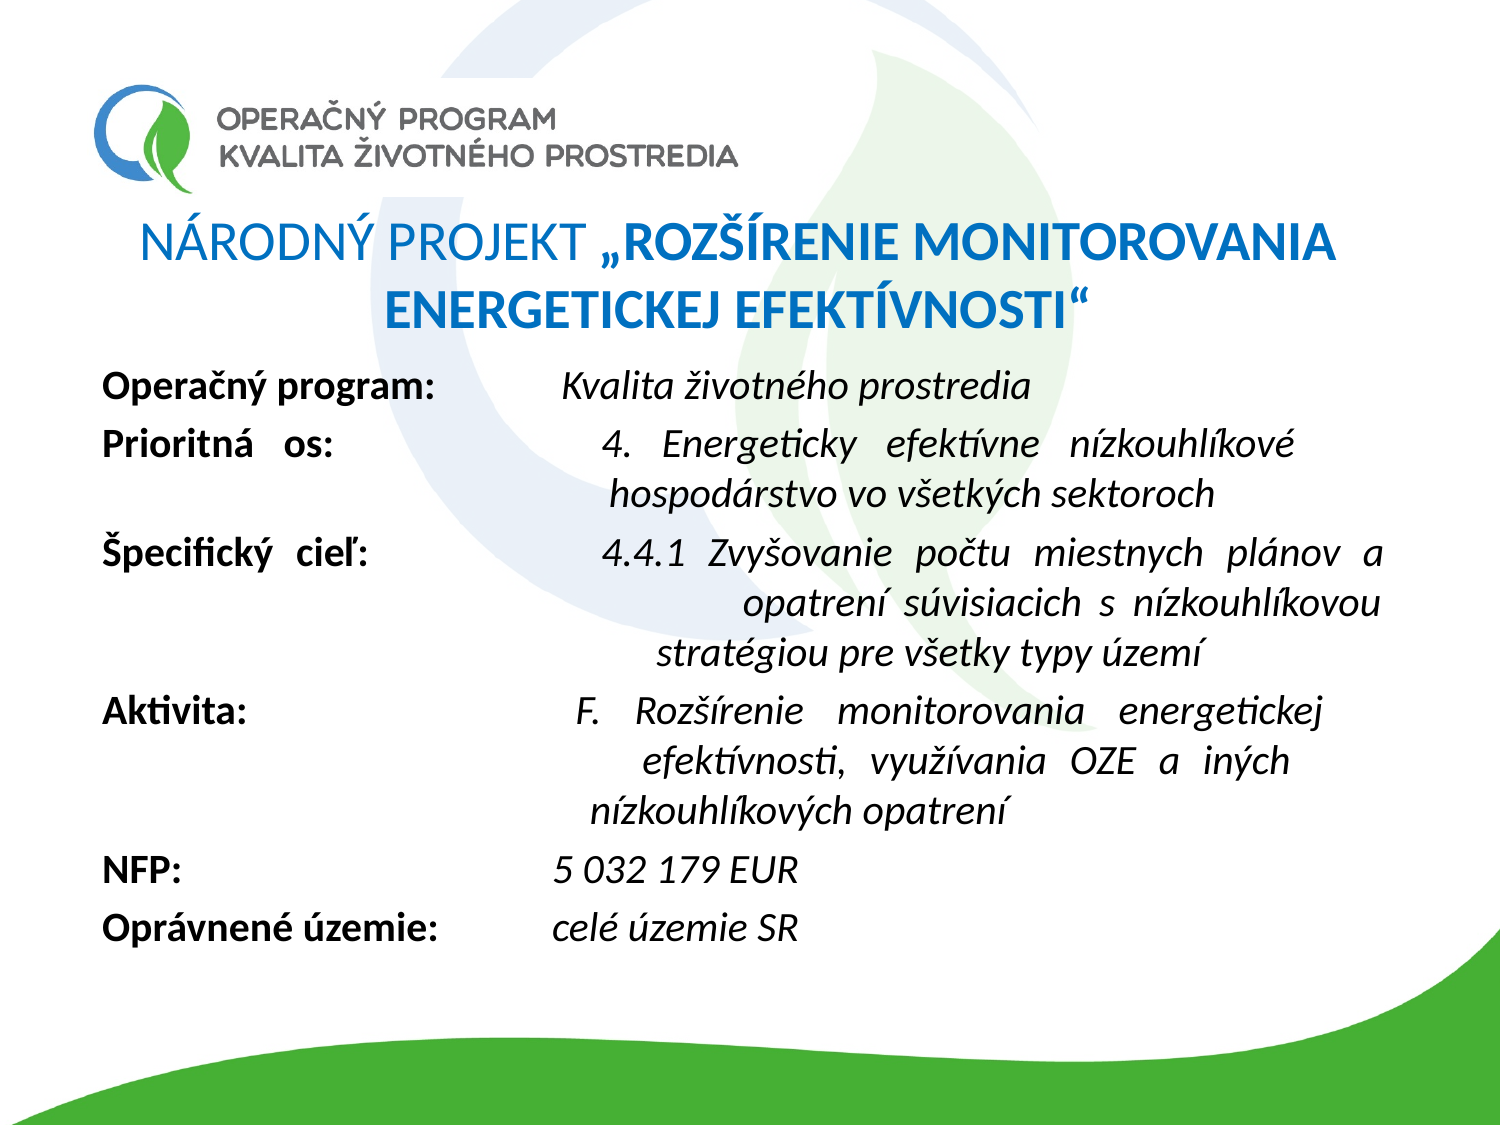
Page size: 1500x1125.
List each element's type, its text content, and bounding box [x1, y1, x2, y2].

subtitle Operačný program: Kvalita životného prostredia Prioritná os: 4. Energeticky efektívne nízkouhlíkové hospodárstvo vo všetkých sektoroch Špecifický cieľ: 4.4.1 Zvyšovanie počtu miestnych plánov a opatrení súvisiacich s nízkouhlíkovou stratégiou pre všetky typy území Aktivita: F. Rozšírenie monitorovania energetickej efektívnosti, využívania OZE a iných nízkouhlíkových opatrení NFP: 5 032 179 EUR Oprávnené územie: celé územie SR [87, 349, 1436, 887]
picture [0, 888, 1500, 1125]
title NÁRODNÝ PROJEKT „Rozšírenie monitorovania energetickej efektívnosti“ [1161, 196, 1376, 348]
picture [86, 0, 1156, 759]
title NÁRODNÝ PROJEKT „Rozšírenie monitorovania energetickej efektívnosti“ [100, 205, 315, 348]
